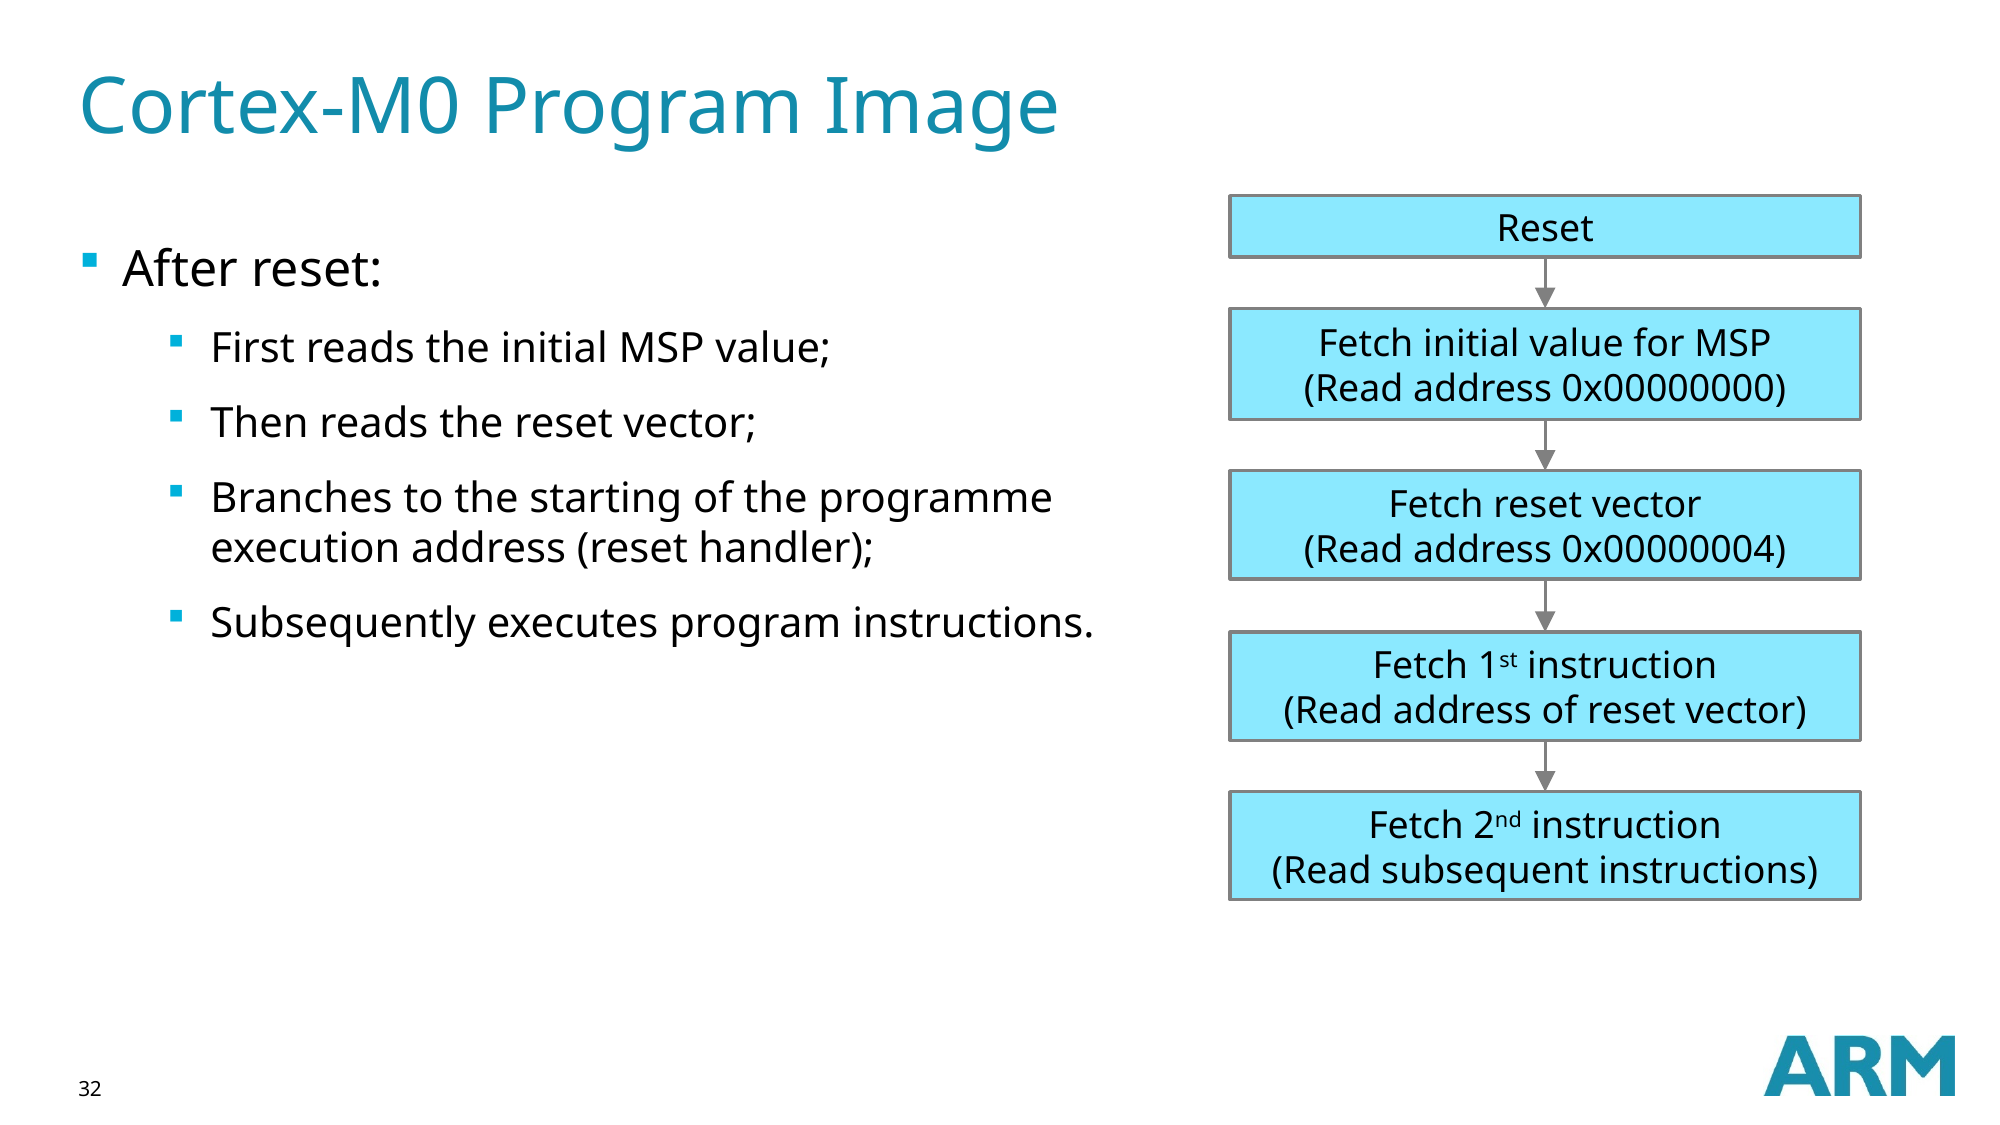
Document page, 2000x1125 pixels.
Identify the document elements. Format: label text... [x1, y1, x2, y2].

title Cortex-M0 Program Image [78, 55, 1910, 150]
picture [1763, 1035, 1955, 1096]
list After reset: First reads the initial MSP value; Then reads the reset vector; Branches to the starting of the programme execution address (reset handler); Subsequently executes program instructions. [78, 236, 1175, 1004]
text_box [1229, 195, 1861, 901]
